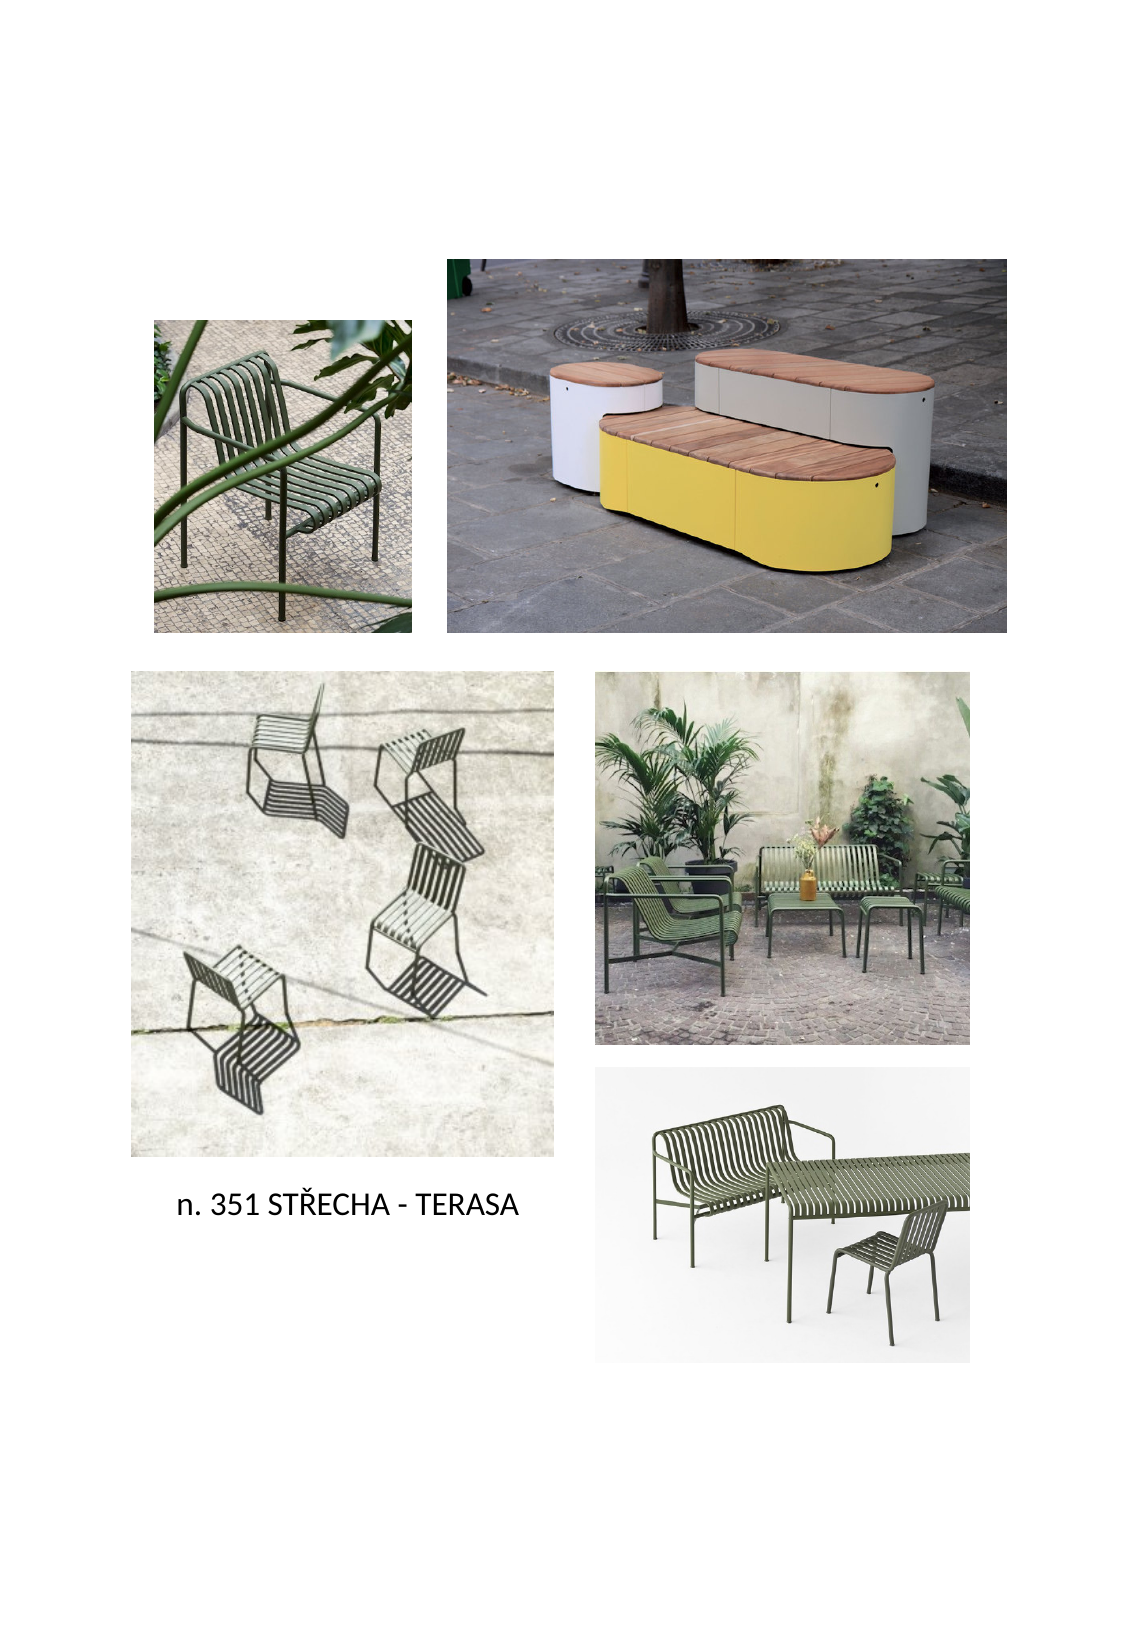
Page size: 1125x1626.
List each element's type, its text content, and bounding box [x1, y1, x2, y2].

picture [446, 259, 1007, 633]
subtitle n. 351 STŘECHA - TERASA [100, 1179, 595, 1277]
picture [154, 320, 412, 633]
picture [595, 1067, 970, 1363]
picture [595, 671, 970, 1045]
picture [131, 671, 554, 1157]
